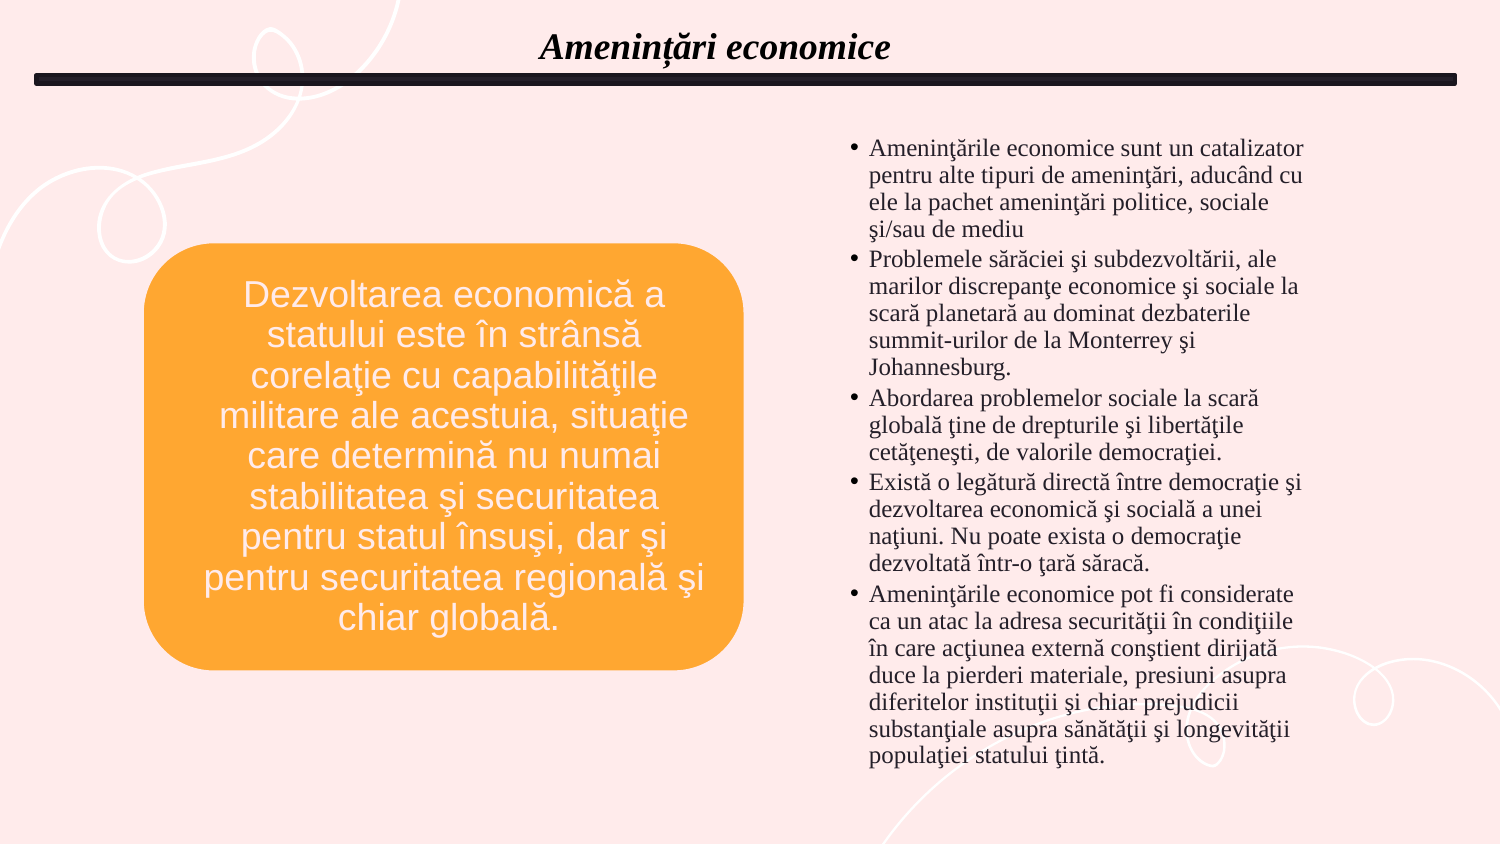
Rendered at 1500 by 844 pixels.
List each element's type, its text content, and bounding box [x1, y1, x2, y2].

text_box [34, 73, 1457, 86]
text_box Amenințări economice [525, 14, 1163, 75]
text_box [62, 114, 1433, 819]
